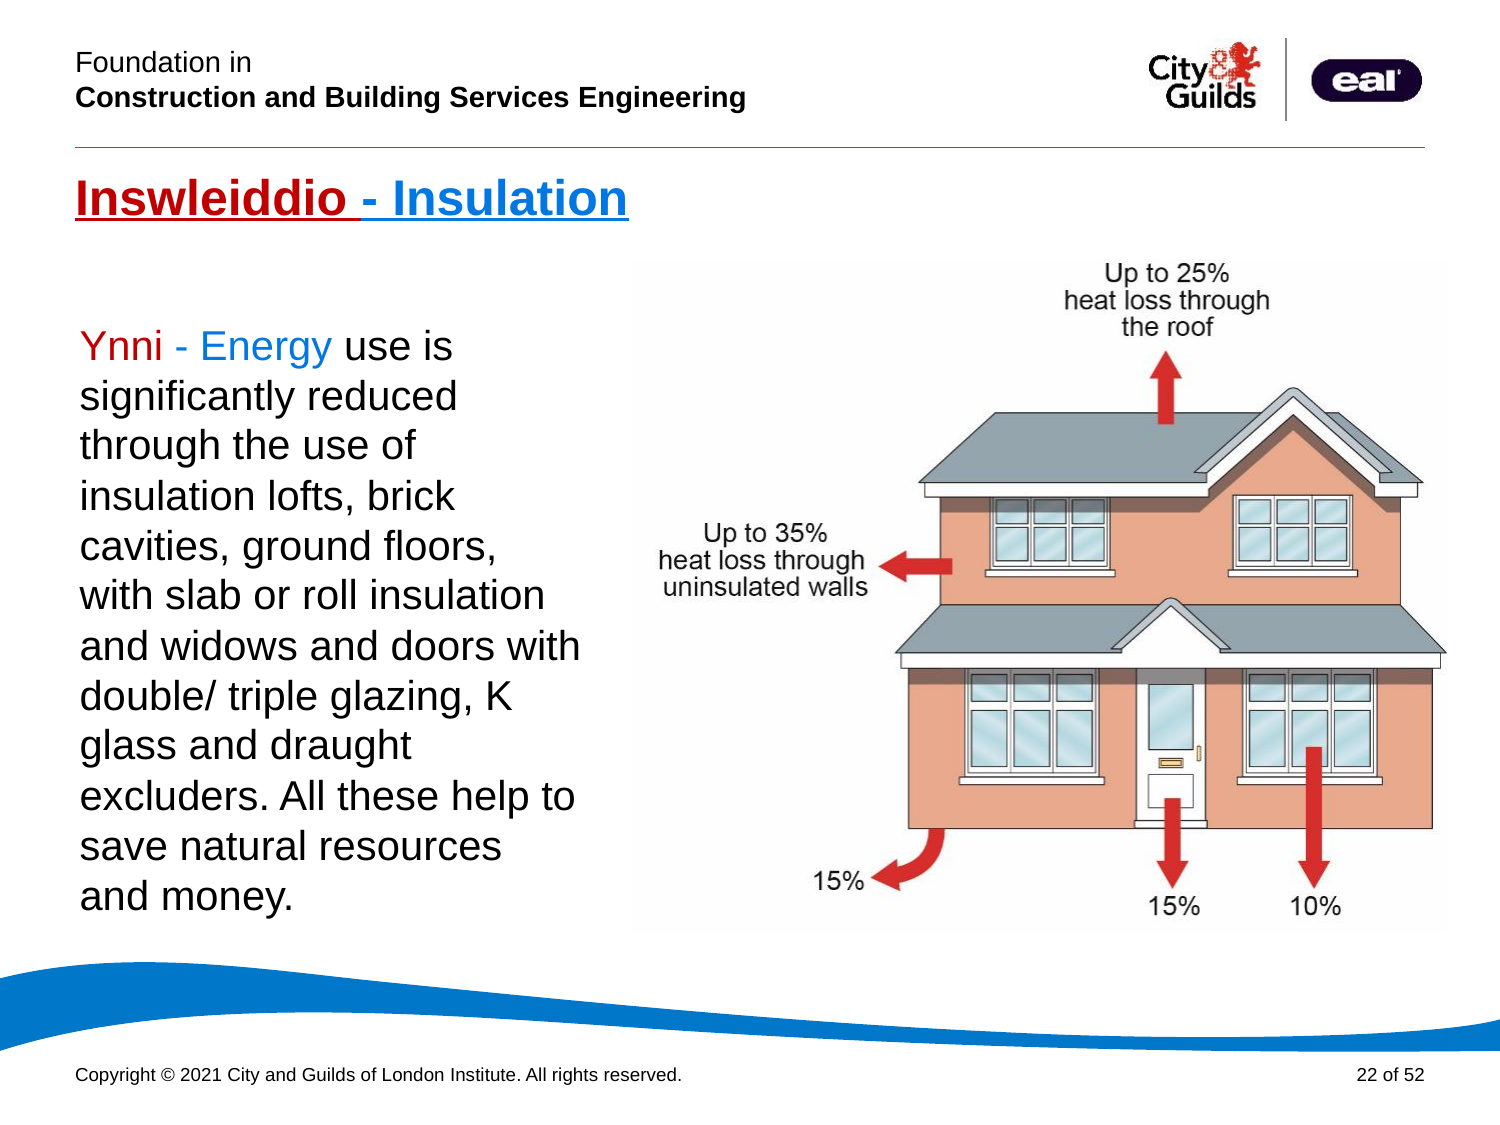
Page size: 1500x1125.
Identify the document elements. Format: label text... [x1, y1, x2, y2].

picture [631, 258, 1447, 934]
text_box Ynni - Energy use is significantly reduced through the use of insulation lofts, brick cavities, ground floors, with slab or roll insulation and widows and doors with double/ triple glazing, K glass and draught excluders. All these help to save natural resources and money. [64, 310, 597, 926]
picture [1149, 38, 1422, 121]
title Inswleiddio - Insulation [74, 165, 1426, 229]
